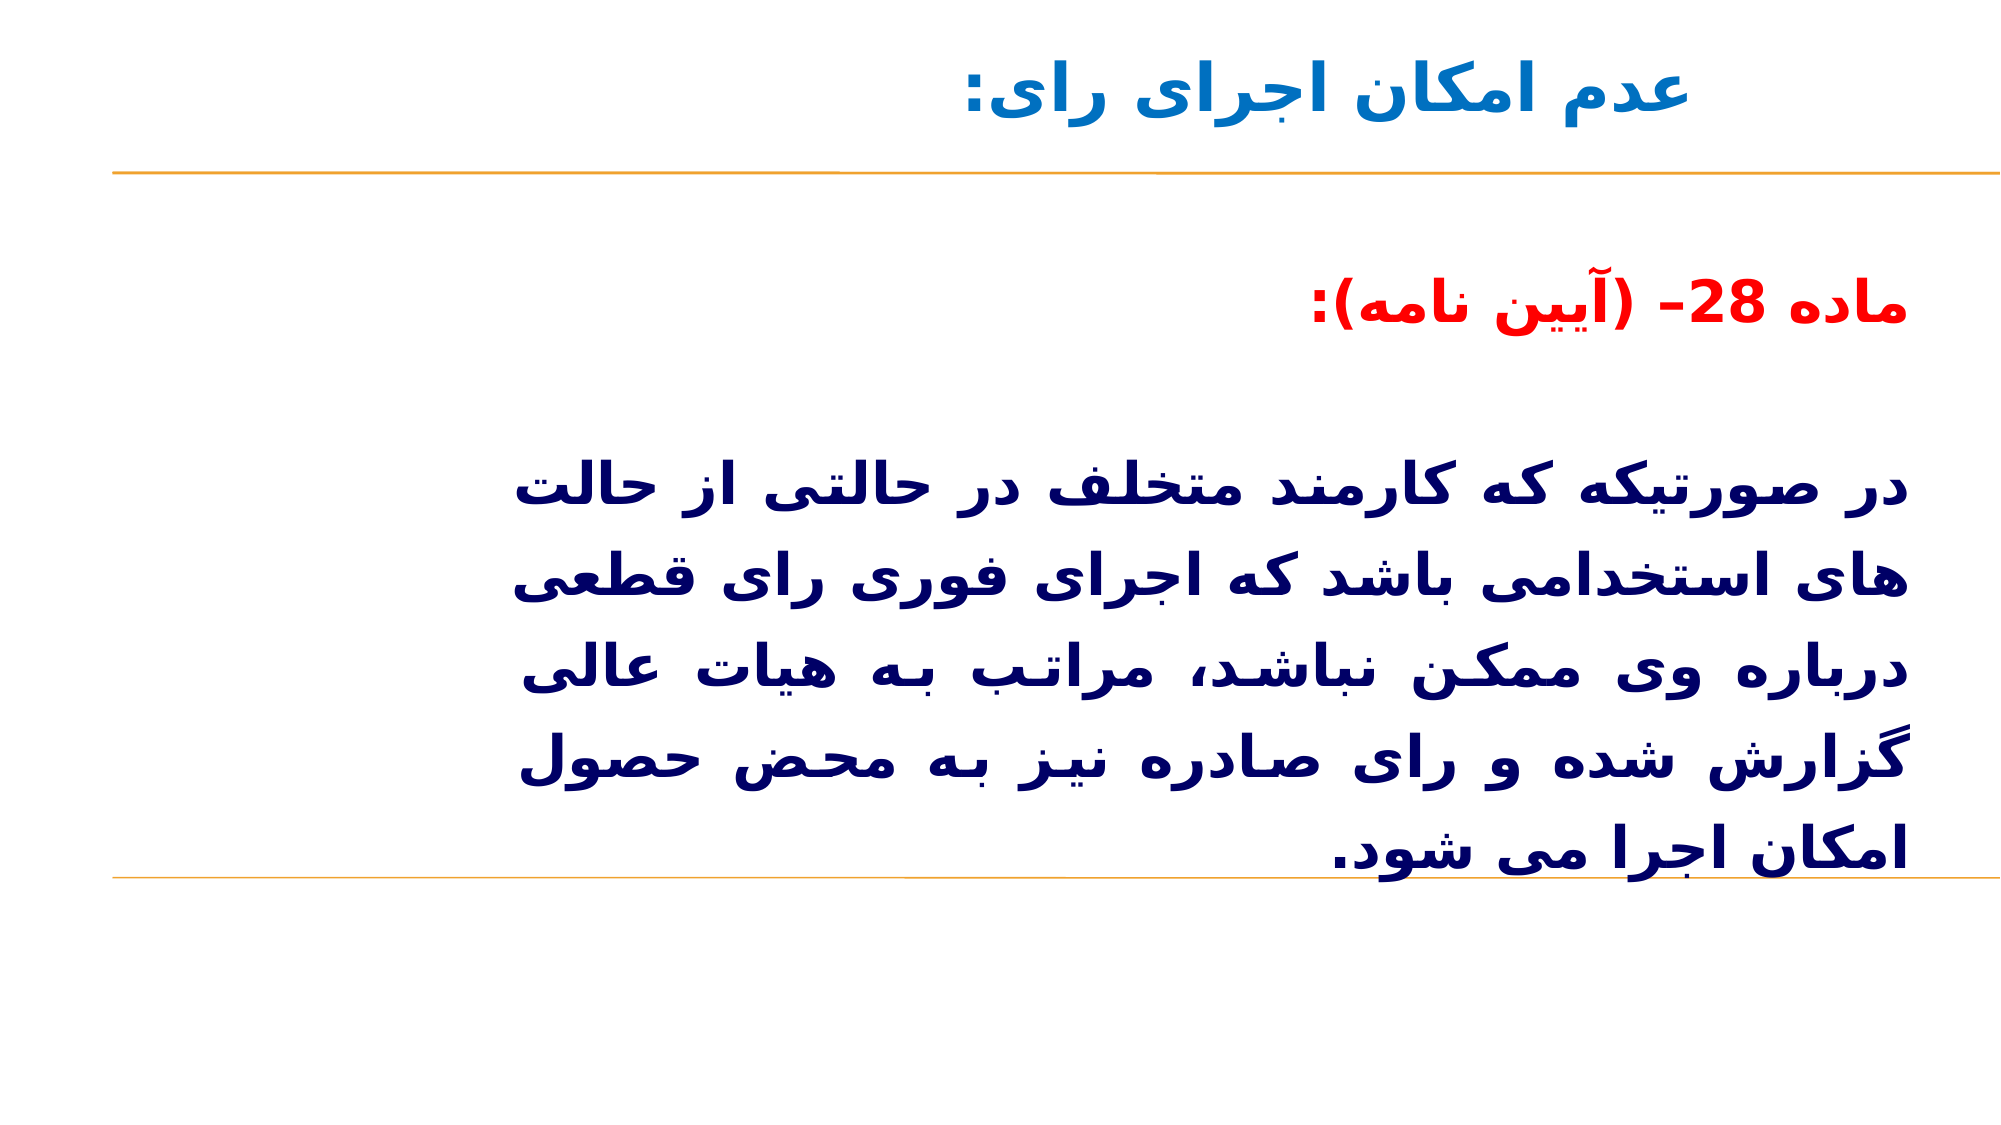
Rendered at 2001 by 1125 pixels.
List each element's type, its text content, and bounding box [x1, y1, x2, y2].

text_box ‌ماده 28– (آیین نامه): در صورتیکه که کارمند متخلف در حالتی از حالت های استخدامی باشد که اجرای فوری رای قطعی درباره وی ممکن نباشد، مراتب به هیات عالی گزارش شده و رای صادره نیز به محض حصول امکان اجرا می شود. [494, 201, 1926, 1014]
text_box عدم امکان اجرای رای: [269, 32, 1715, 138]
